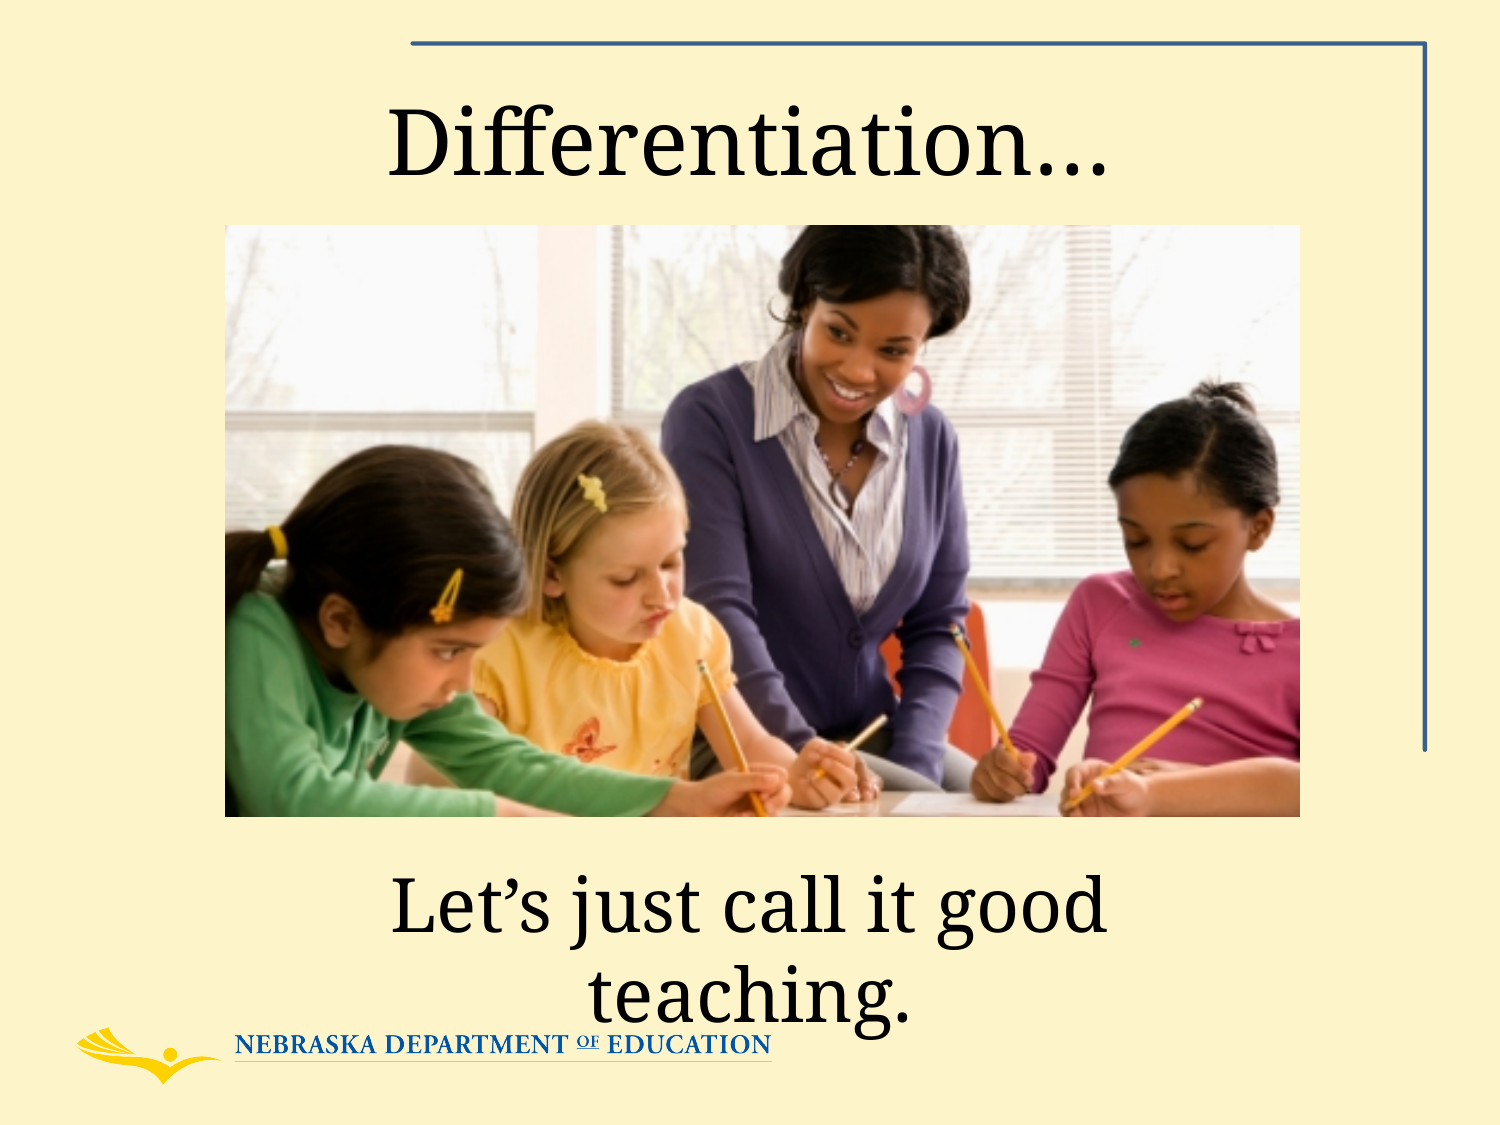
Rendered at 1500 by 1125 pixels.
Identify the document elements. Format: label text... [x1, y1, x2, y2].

picture [75, 1024, 800, 1094]
title Differentiation… [75, 45, 1425, 233]
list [224, 224, 1301, 817]
text_box Let’s just call it good teaching. [275, 849, 1225, 1045]
